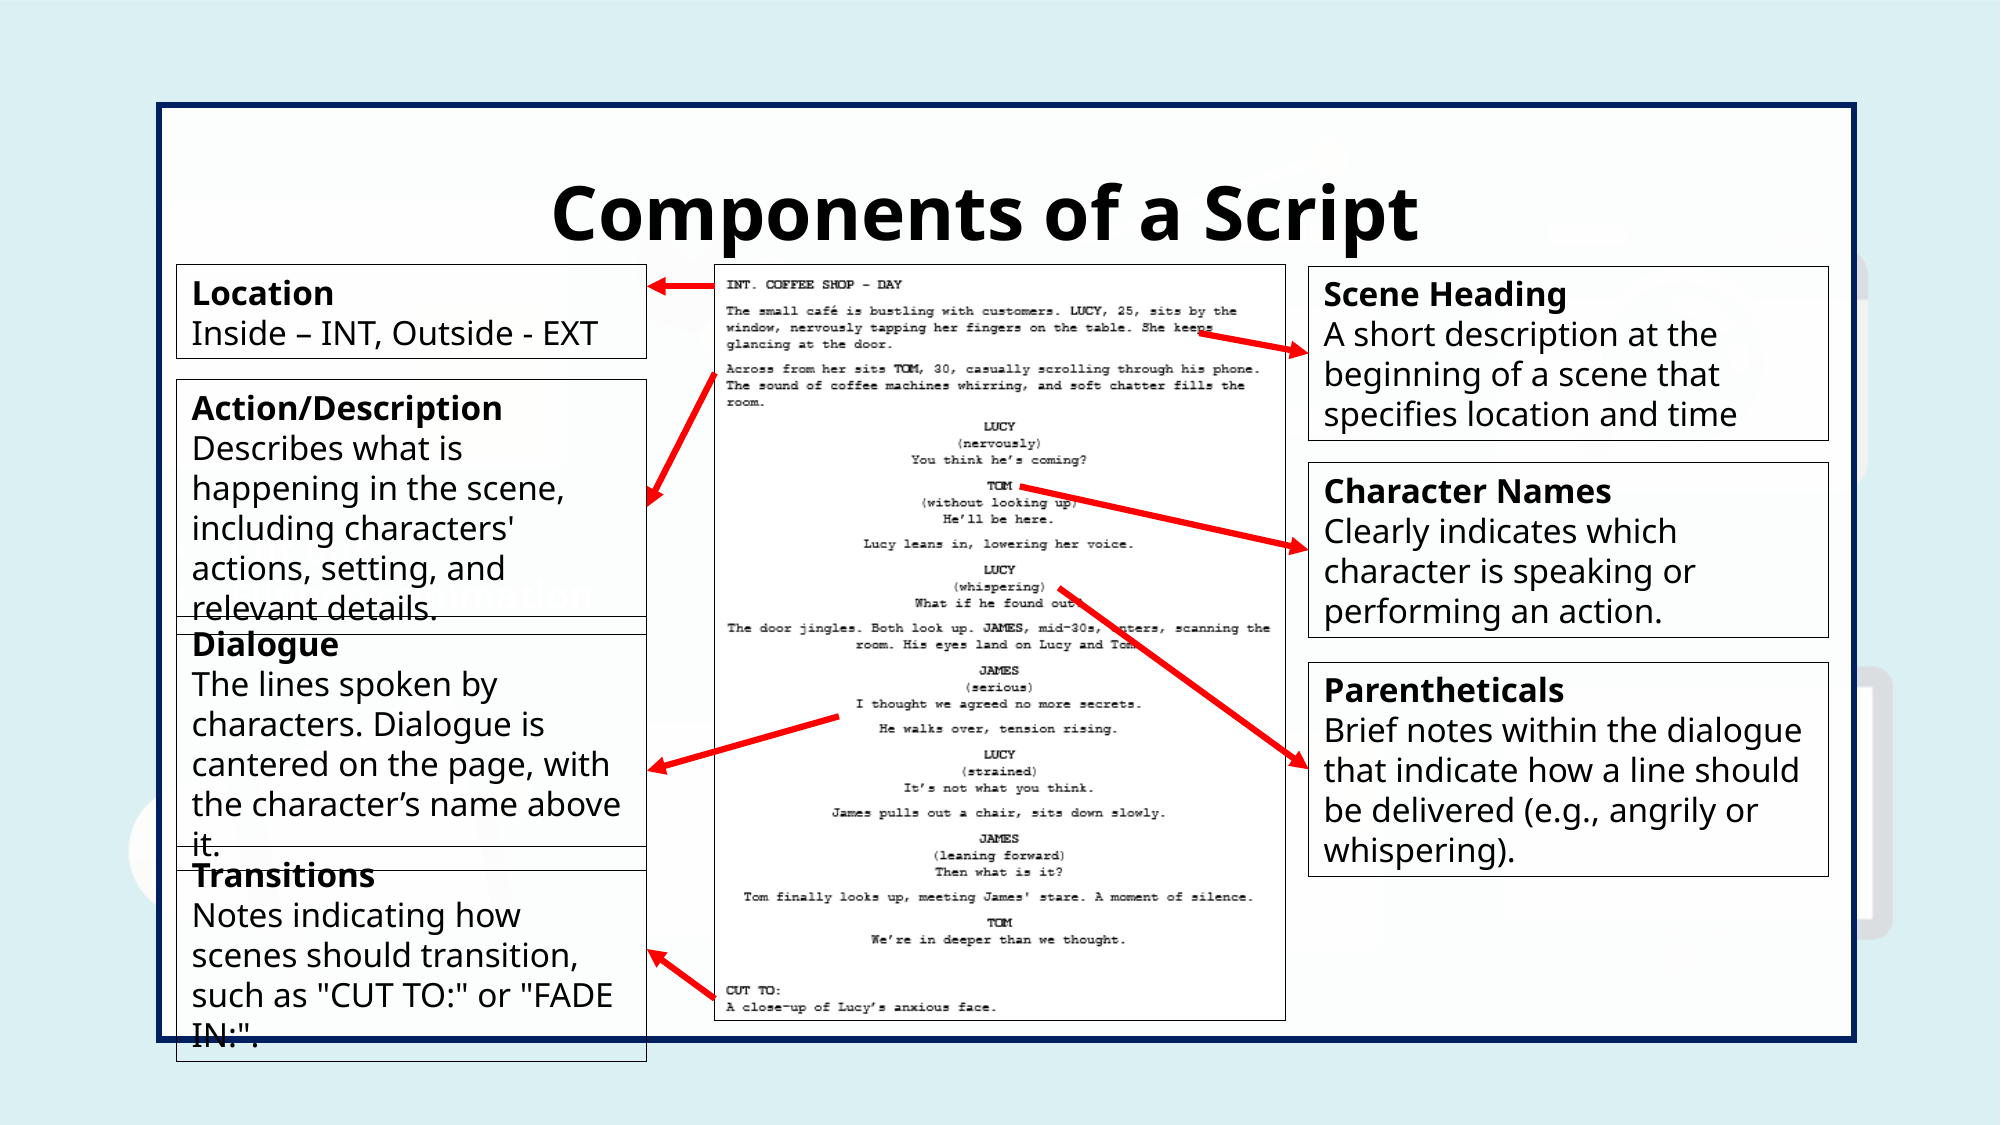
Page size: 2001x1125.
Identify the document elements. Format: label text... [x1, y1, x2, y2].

text_box Transitions Notes indicating how scenes should transition, such as "CUT TO:" or "FADE IN:". [176, 846, 647, 1062]
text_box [1019, 486, 1309, 552]
text_box Cut out Flipbook animation [158, 104, 1855, 1041]
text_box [646, 716, 839, 771]
text_box Location Inside – INT, Outside - EXT [176, 264, 647, 359]
text_box Dialogue The lines spoken by characters. Dialogue is cantered on the page, with the character’s name above it. [176, 616, 647, 846]
text_box Scene Heading A short description at the beginning of a scene that specifies location and time [1308, 266, 1829, 441]
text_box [1199, 333, 1309, 355]
text_box Action/Description Describes what is happening in the scene, including characters' actions, setting, and relevant details. [176, 379, 647, 616]
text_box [1058, 587, 1309, 771]
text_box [646, 372, 715, 489]
text_box Character Names Clearly indicates which character is speaking or performing an action. [1308, 462, 1829, 638]
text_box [646, 948, 715, 999]
text_box Components of a Script [195, 158, 1776, 264]
text_box Parentheticals Brief notes within the dialogue that indicate how a line should be delivered (e.g., angrily or whispering). [1308, 662, 1829, 877]
picture [714, 264, 1286, 1021]
